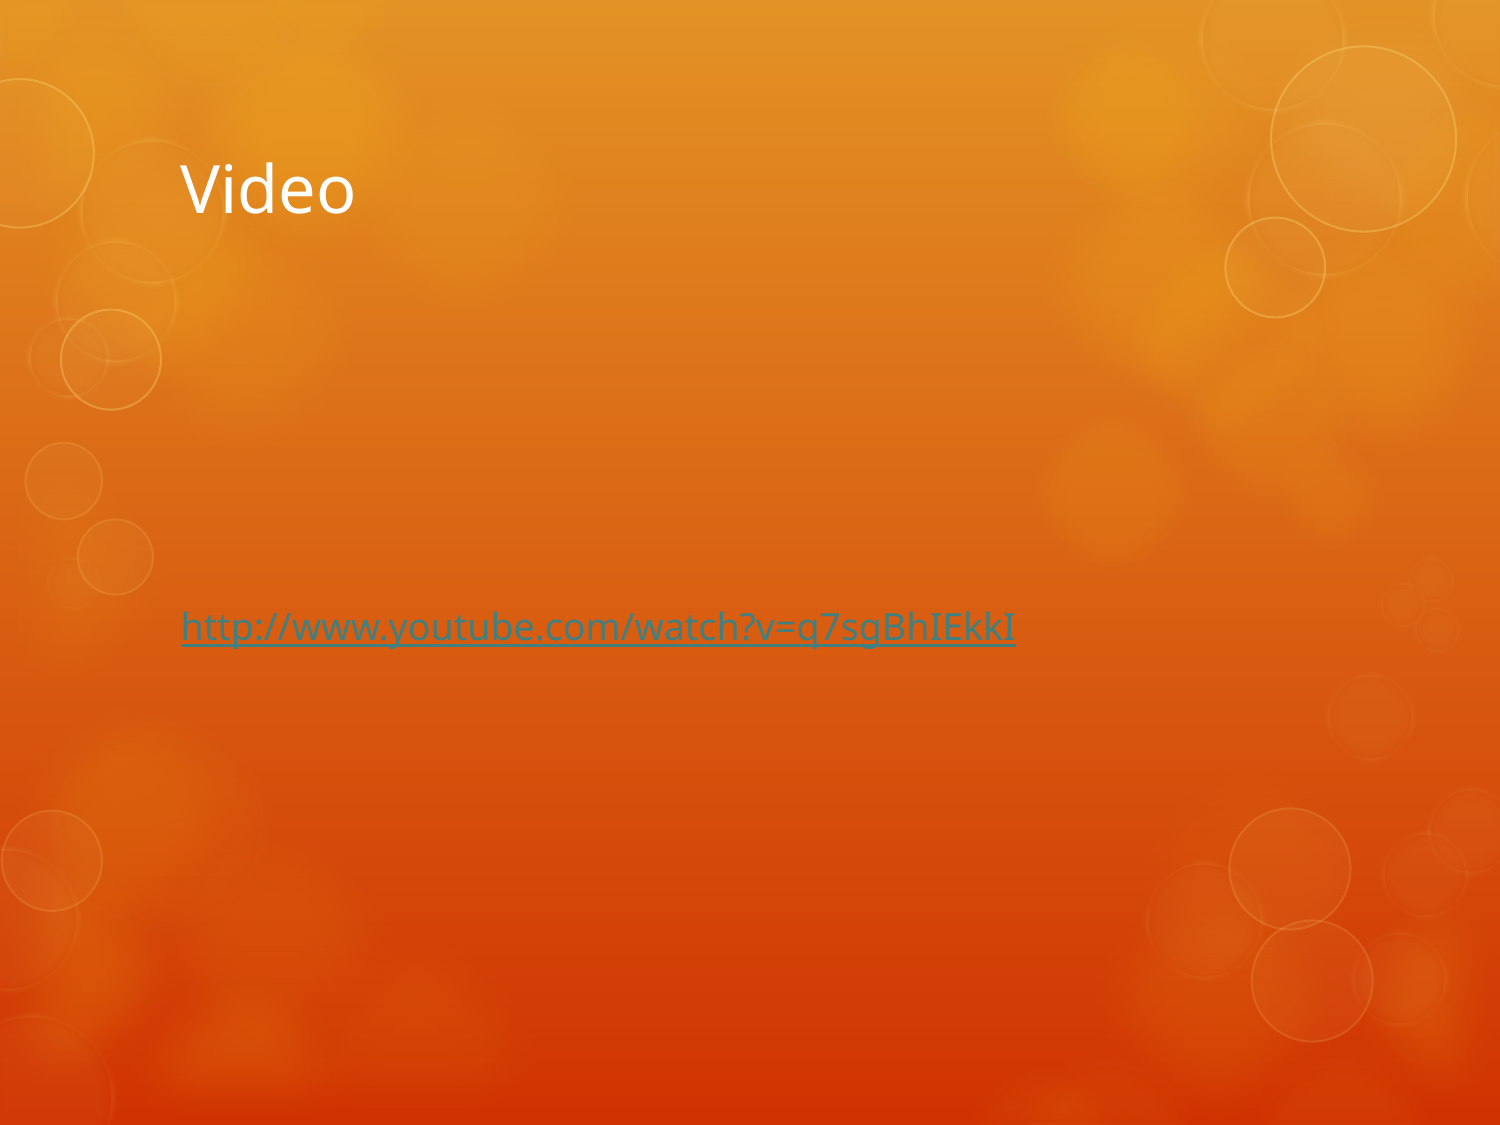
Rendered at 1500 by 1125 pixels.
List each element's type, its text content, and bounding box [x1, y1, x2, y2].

list http://www.youtube.com/watch?v=q7sgBhIEkkI [165, 296, 1335, 962]
title Video [165, 110, 1335, 263]
